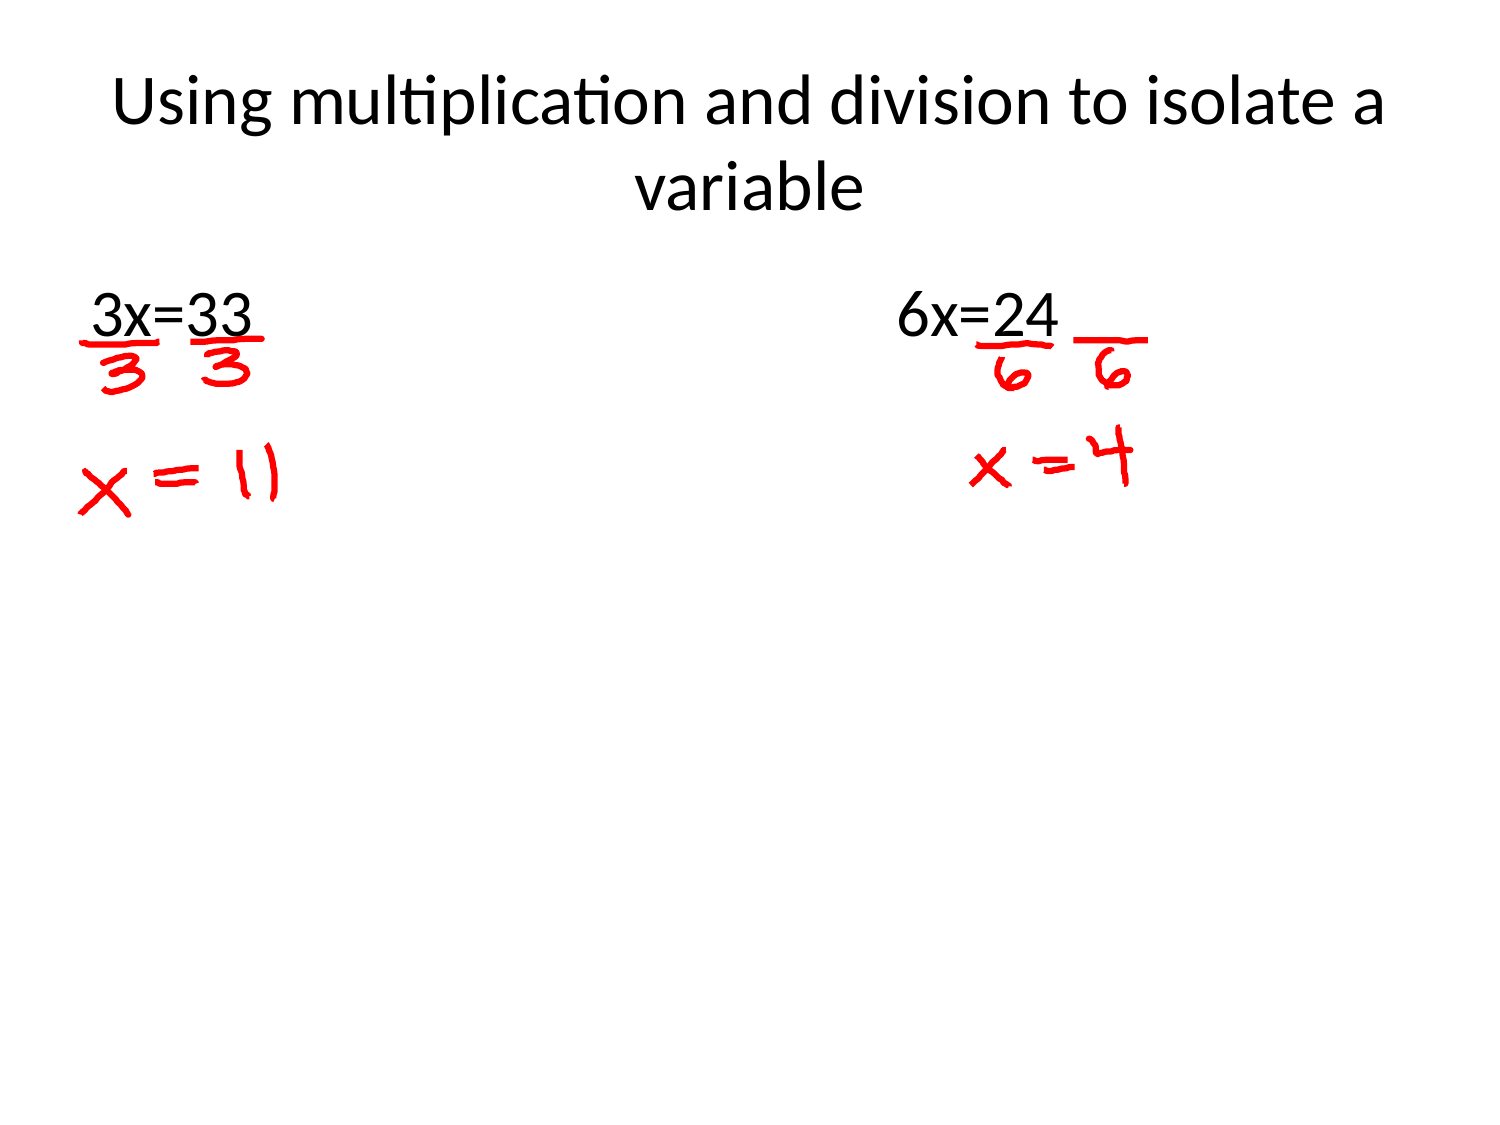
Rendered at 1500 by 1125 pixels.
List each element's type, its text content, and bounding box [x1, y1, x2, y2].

text_box [153, 467, 199, 475]
text_box [970, 449, 1006, 486]
list 3x=33 6x=24 [75, 262, 1425, 1005]
text_box [996, 357, 1030, 389]
text_box [1117, 426, 1127, 485]
text_box [106, 490, 130, 516]
text_box [1088, 438, 1121, 455]
text_box [84, 470, 106, 489]
text_box [81, 340, 160, 346]
text_box [202, 349, 249, 385]
text_box [1097, 349, 1129, 388]
text_box [1073, 339, 1148, 343]
text_box [988, 468, 1010, 487]
text_box [976, 342, 1053, 348]
text_box [79, 470, 127, 515]
text_box [265, 443, 276, 500]
text_box [102, 355, 144, 393]
title Using multiplication and division to isolate a variable [75, 45, 1425, 233]
text_box [238, 449, 250, 498]
text_box [190, 338, 263, 343]
text_box [975, 455, 988, 468]
text_box [1043, 466, 1075, 472]
text_box [155, 481, 197, 485]
